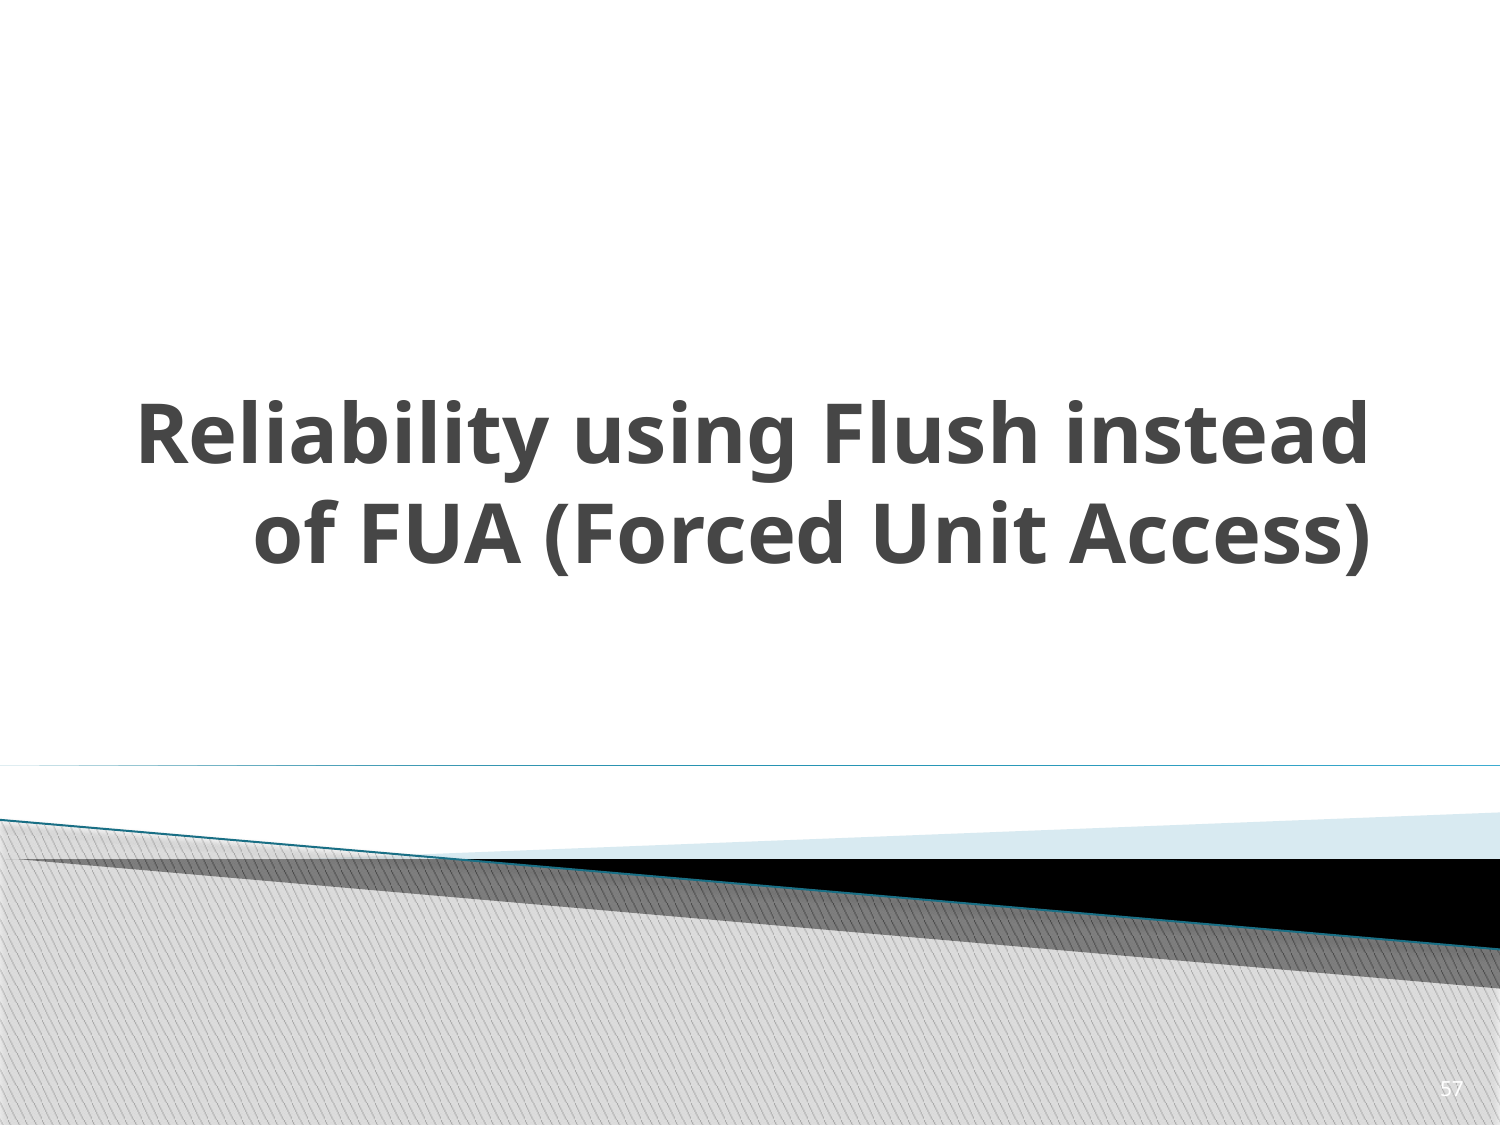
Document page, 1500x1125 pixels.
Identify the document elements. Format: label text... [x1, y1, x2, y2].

title Reliability using Flush instead of FUA (Forced Unit Access) [112, 287, 1388, 588]
slide_number 57 [1418, 1051, 1479, 1112]
picture [5, 859, 1500, 989]
